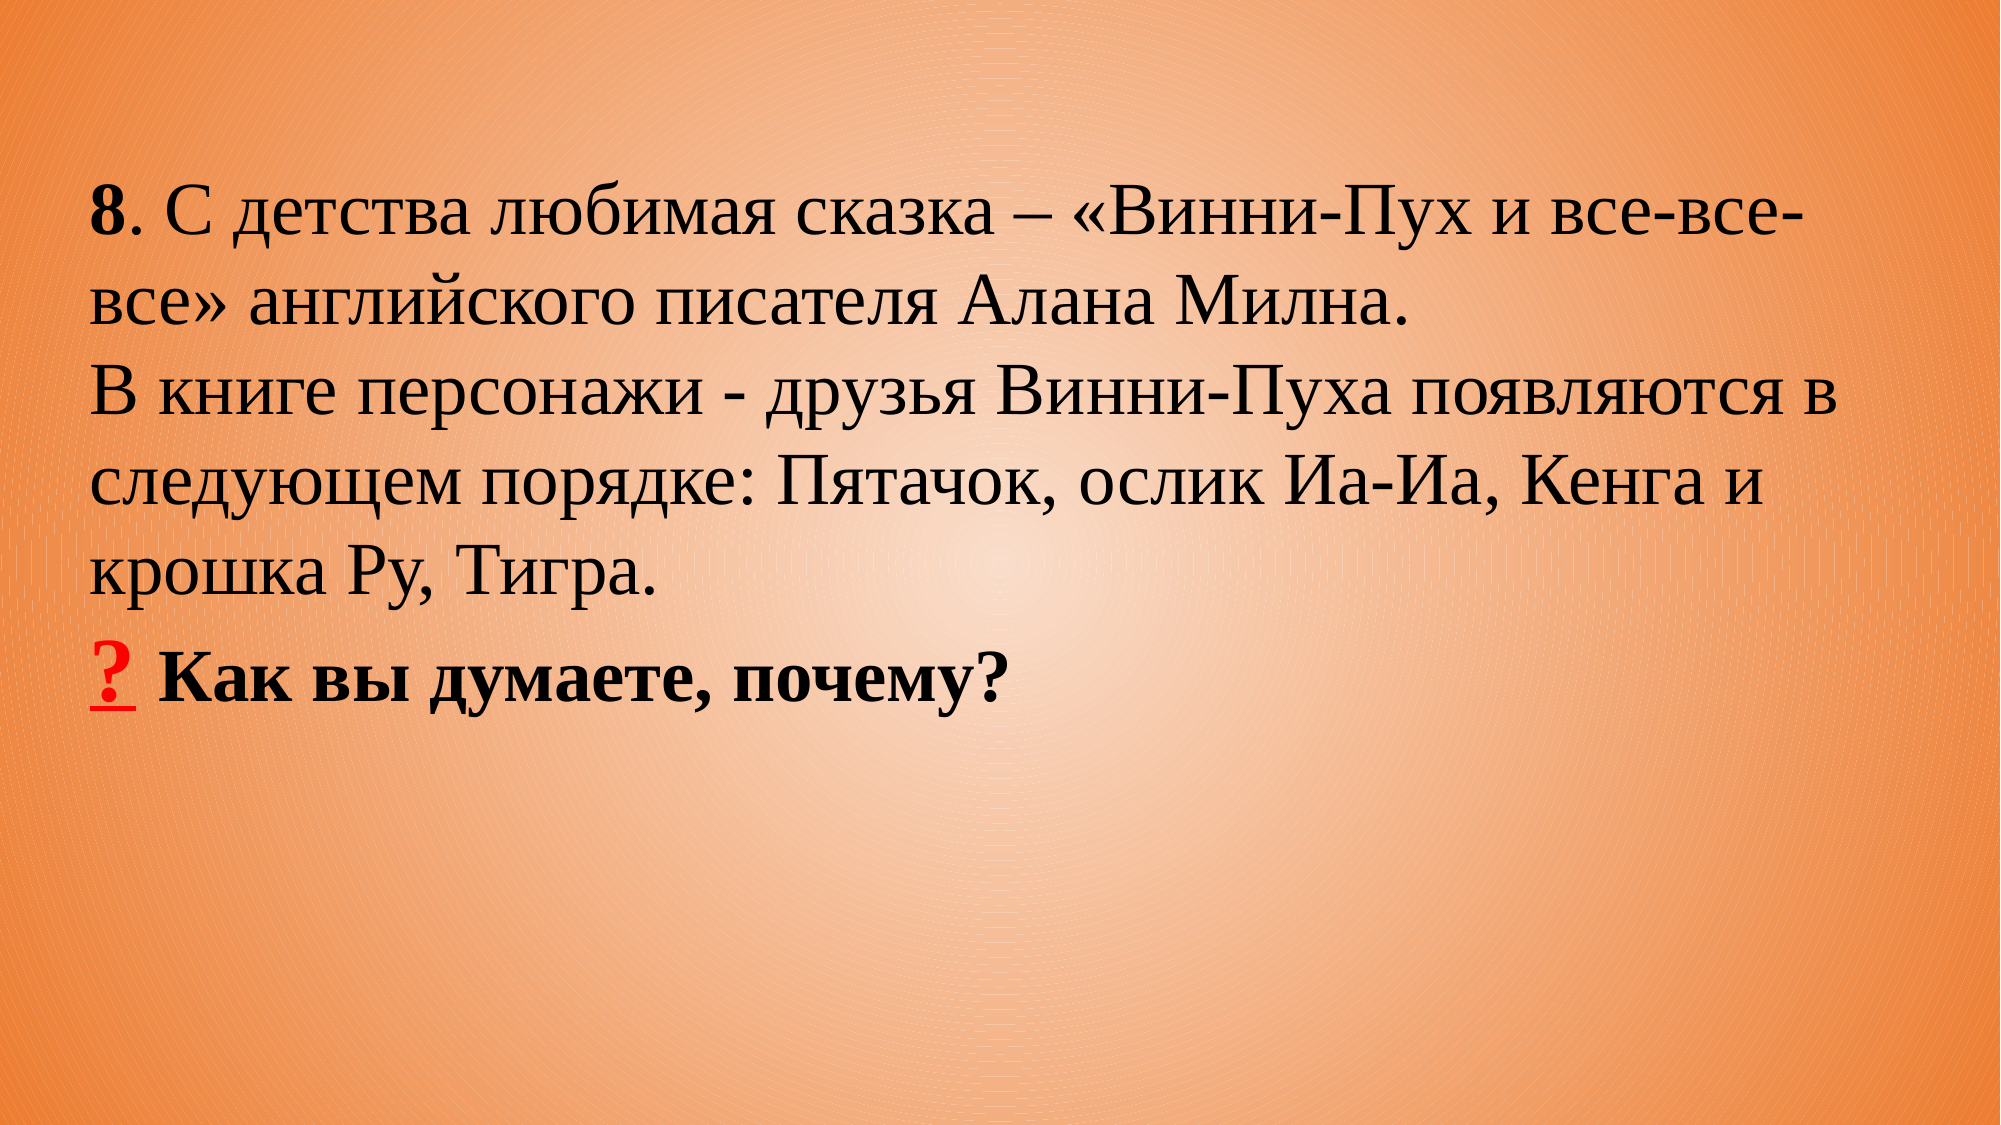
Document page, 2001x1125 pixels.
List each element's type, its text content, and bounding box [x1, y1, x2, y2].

text_box 8. С детства любимая сказка – «Винни-Пух и все-все-все» английского писателя Алана Милна. В книге персонажи - друзья Винни-Пуха появляются в следующем порядке: Пятачок, ослик Иа-Иа, Кенга и крошка Ру, Тигра. ? Как вы думаете, почему? [75, 152, 1945, 817]
